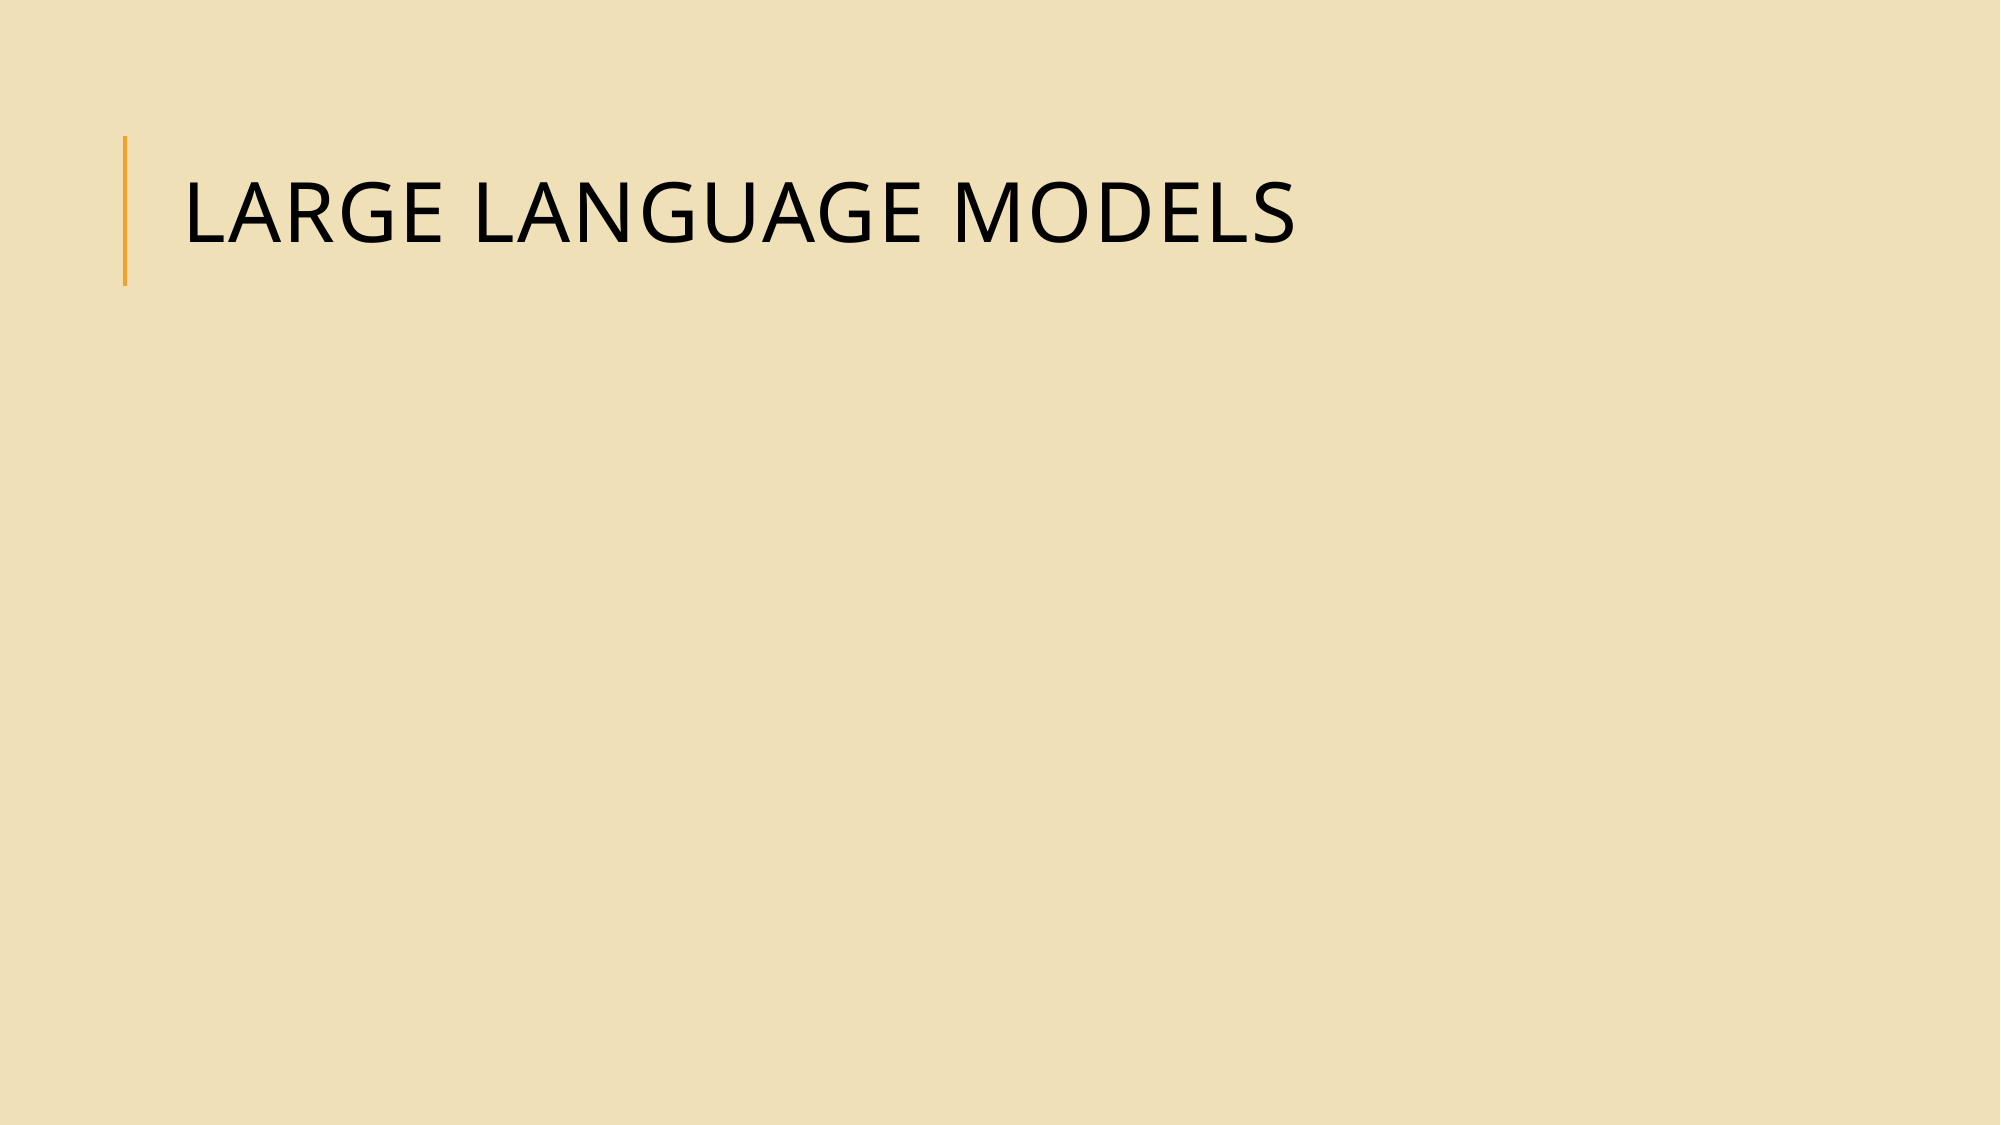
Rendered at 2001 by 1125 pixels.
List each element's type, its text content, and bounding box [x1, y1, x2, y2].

title Large language models [168, 96, 1763, 342]
